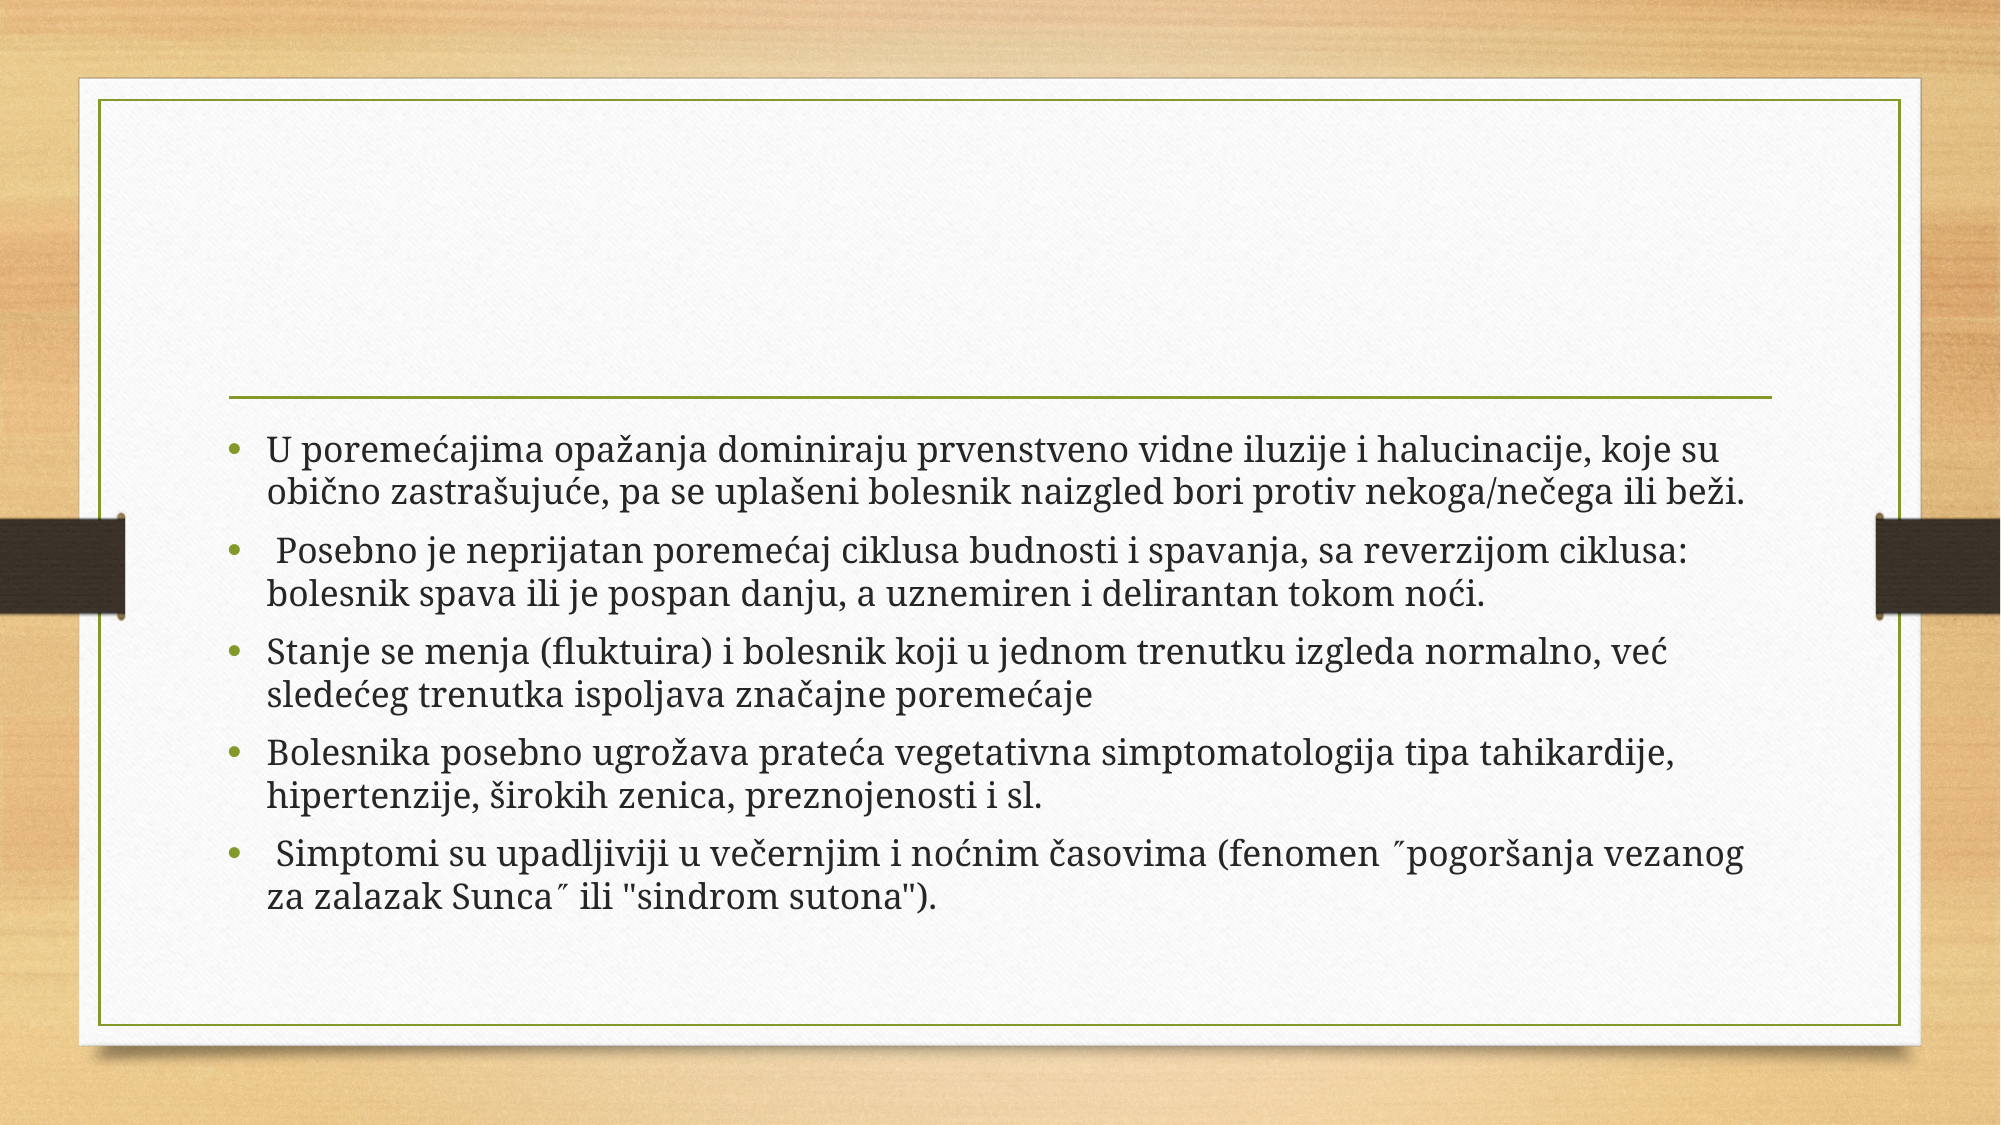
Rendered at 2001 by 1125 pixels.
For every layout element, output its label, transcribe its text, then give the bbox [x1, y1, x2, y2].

picture [0, 0, 2001, 1125]
list U poremećajima opažanja dominiraju prvenstveno vidne iluzije i halucinacije, koje su obično zastrašujuće, pa se uplašeni bolesnik naizgled bori protiv nekoga/nečega ili beži. Posebno je neprijatan poremećaj ciklusa budnosti i spavanja, sa reverzijom ciklusa: bolesnik spava ili je pospan danju, a uznemiren i delirantan tokom noći. Stanje se menja (fluktuira) i bolesnik koji u jednom trenutku izgleda normalno, već sledećeg trenutka ispoljava značajne poremećaje Bolesnika posebno ugrožava prateća vegetativna simptomatologija tipa tahikardije, hipertenzije, širokih zenica, preznojenosti i sl. Simptomi su upadljiviji u večernjim i noćnim časovima (fenomen pogoršanja vezanog za zalazak Sunca ili "sindrom sutona"). [212, 419, 1788, 964]
